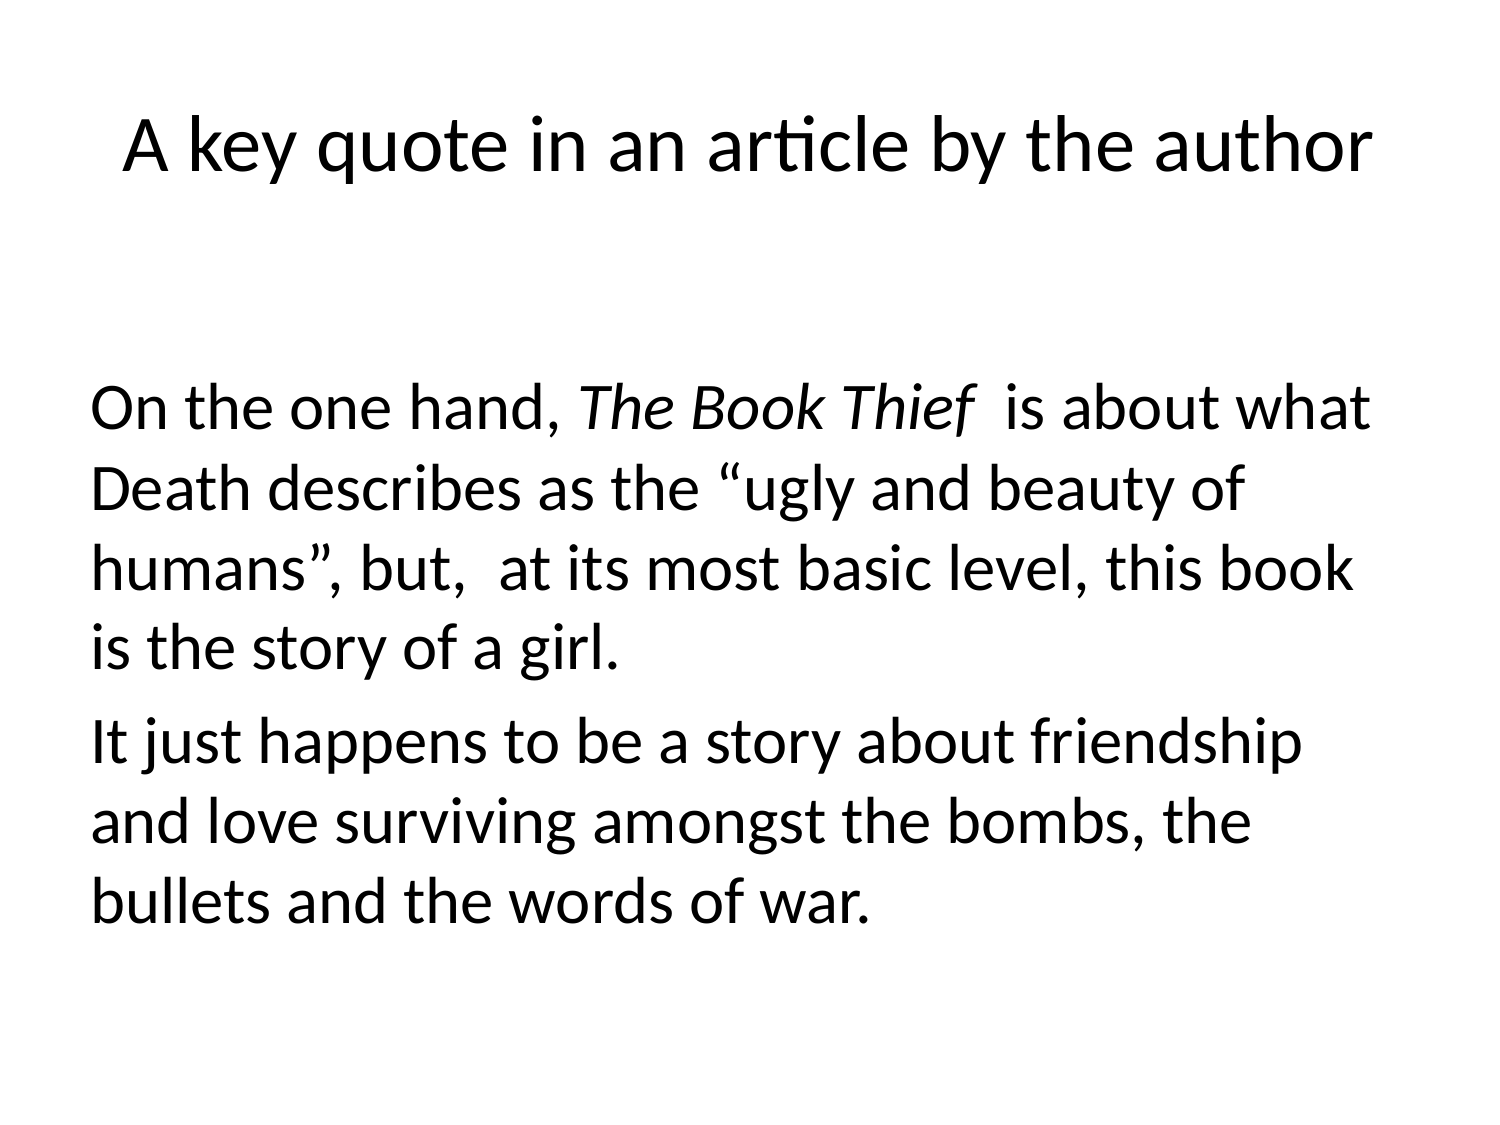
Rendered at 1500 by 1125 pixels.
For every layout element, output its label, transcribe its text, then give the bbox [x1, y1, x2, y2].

list On the one hand, The Book Thief is about what Death describes as the “ugly and beauty of humans”, but, at its most basic level, this book is the story of a girl. It just happens to be a story about friendship and love surviving amongst the bombs, the bullets and the words of war. [75, 262, 1425, 1005]
title A key quote in an article by the author [75, 45, 1425, 233]
